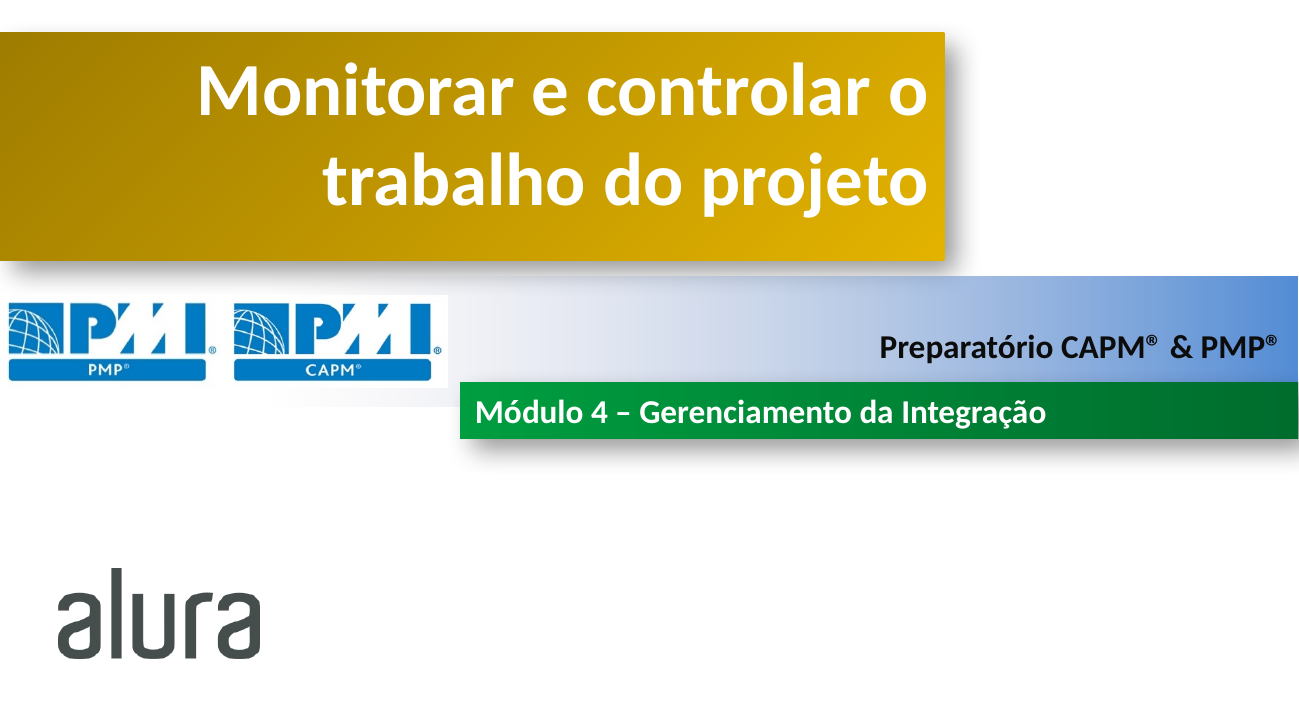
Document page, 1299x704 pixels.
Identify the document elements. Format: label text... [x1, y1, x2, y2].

text_box [270, 276, 1298, 317]
text_box Módulo 4 – Gerenciamento da Integração [460, 382, 1299, 439]
text_box [270, 374, 1298, 407]
text_box Monitorar e controlar o trabalho do projeto [0, 32, 945, 261]
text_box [0, 294, 449, 390]
picture [58, 568, 260, 660]
text_box Preparatório CAPM® & PMP® [452, 317, 1298, 374]
